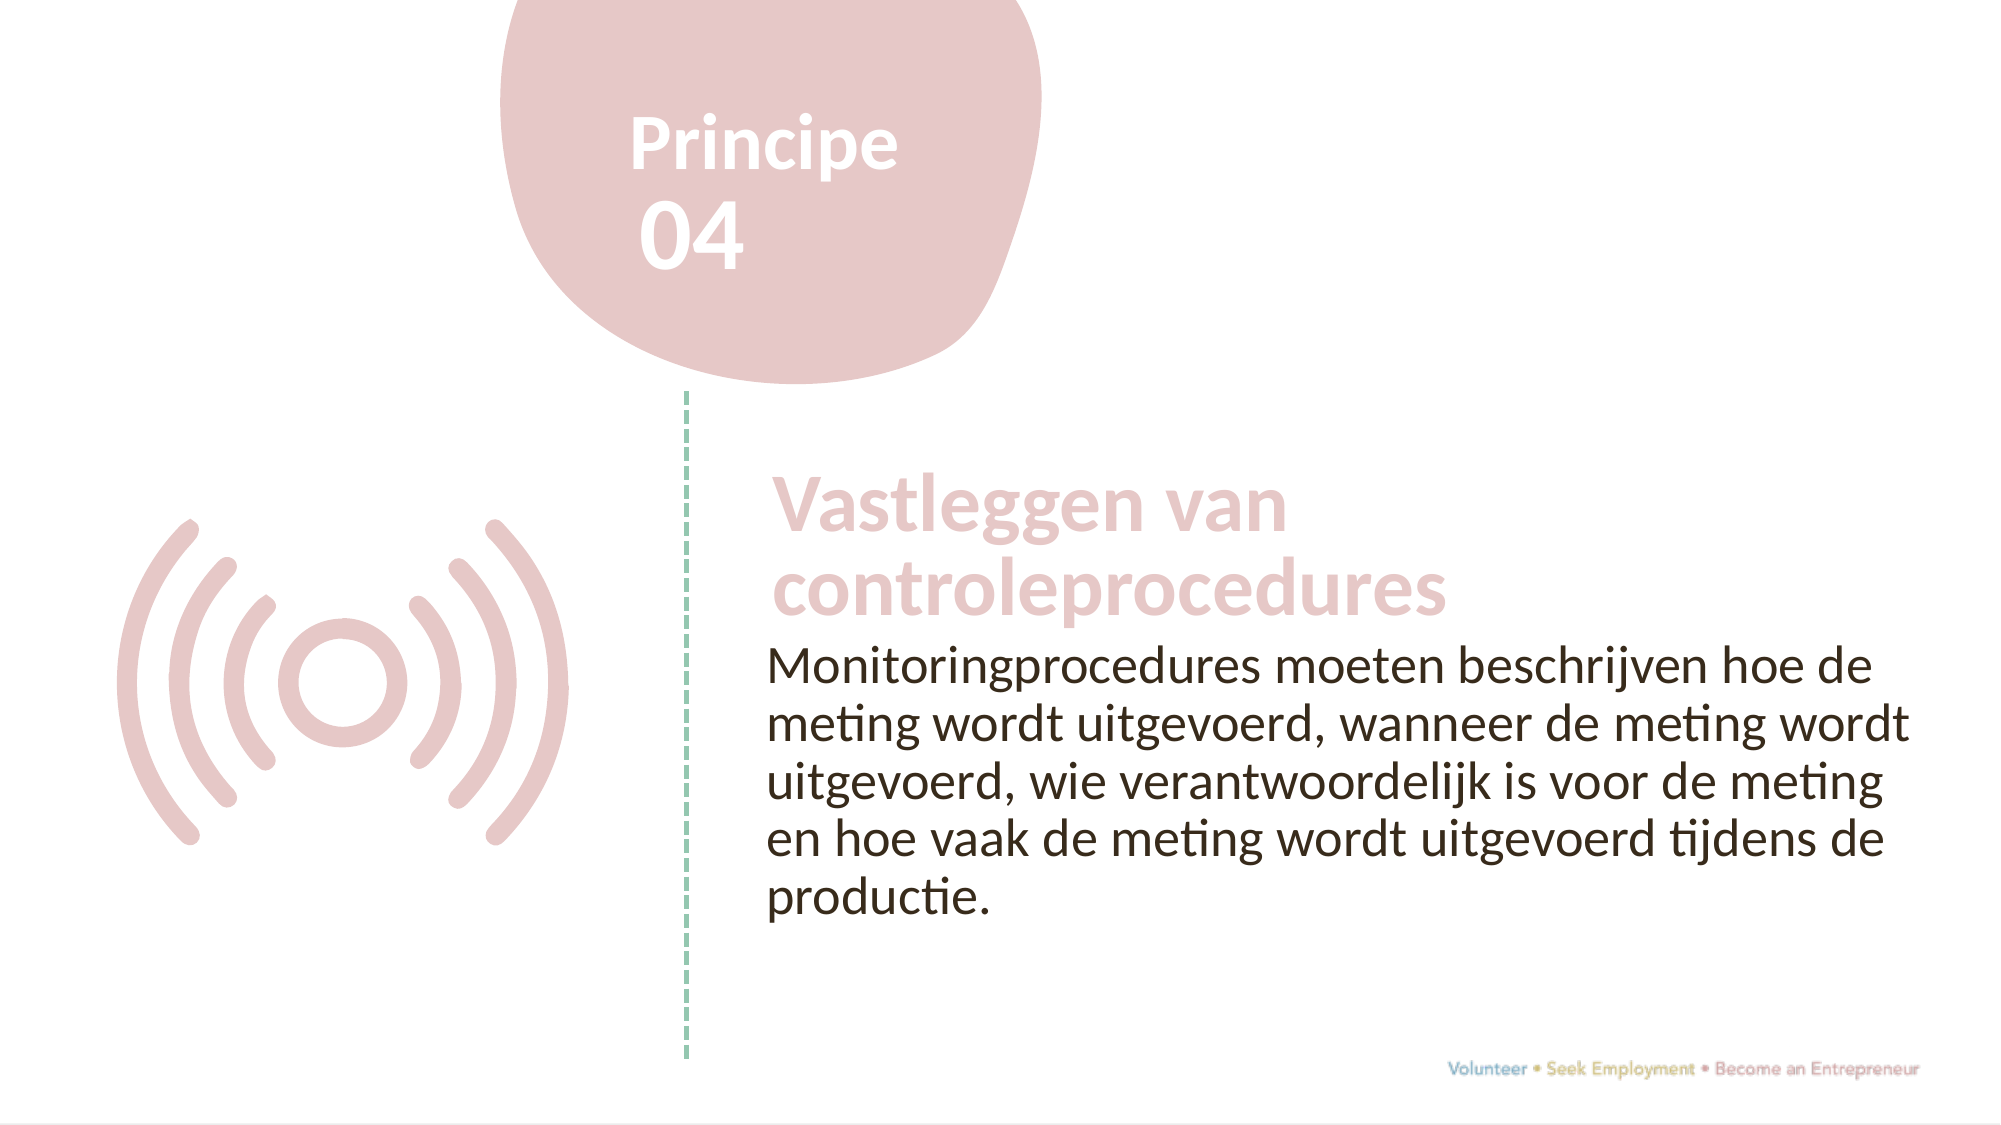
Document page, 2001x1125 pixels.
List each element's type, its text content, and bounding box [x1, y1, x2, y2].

picture [1418, 1046, 1971, 1103]
text_box Vastleggen van controleprocedures [757, 457, 1940, 629]
text_box [500, 0, 1042, 385]
text_box Monitoringprocedures moeten beschrijven hoe de meting wordt uitgevoerd, wanneer de meting wordt uitgevoerd, wie verantwoordelijk is voor de meting en hoe vaak de meting wordt uitgevoerd tijdens de productie. [751, 629, 1967, 959]
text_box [615, 93, 954, 313]
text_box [116, 518, 569, 846]
